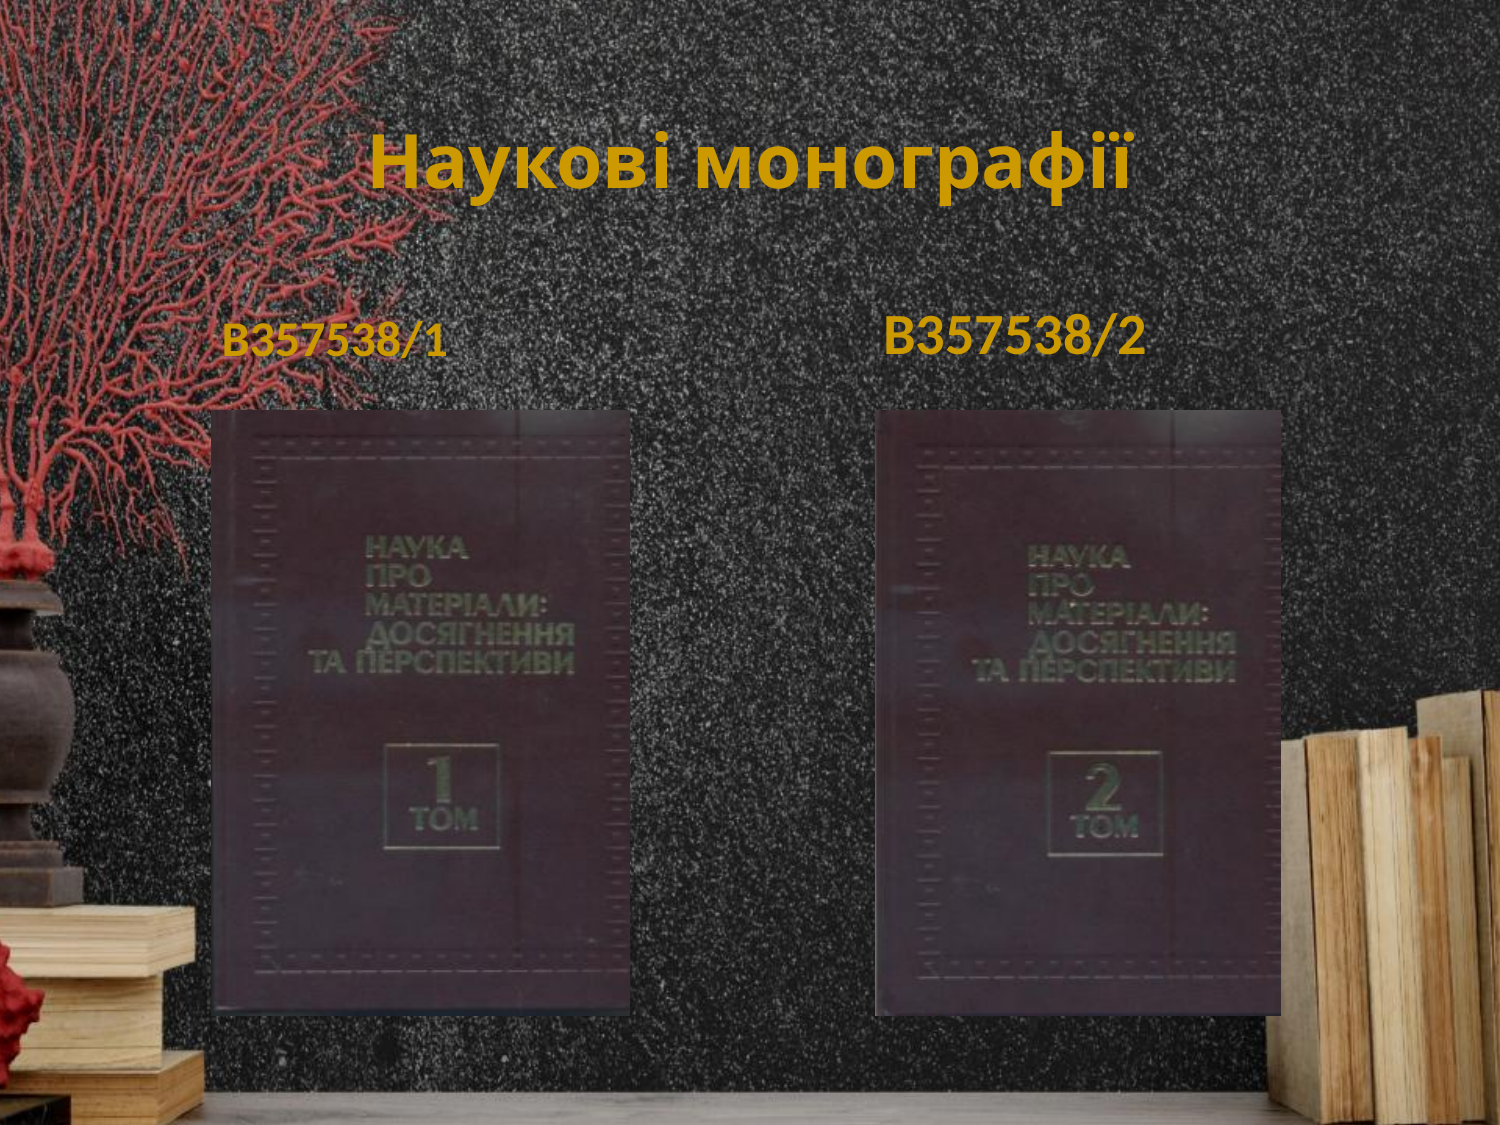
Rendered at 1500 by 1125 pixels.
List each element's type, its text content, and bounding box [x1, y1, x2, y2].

list В357538/2 [868, 251, 1425, 375]
picture [0, 0, 1500, 1125]
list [875, 410, 1281, 1016]
list В357538/1 [206, 251, 738, 375]
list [211, 410, 630, 1016]
title Наукові монографії [103, 59, 1398, 278]
